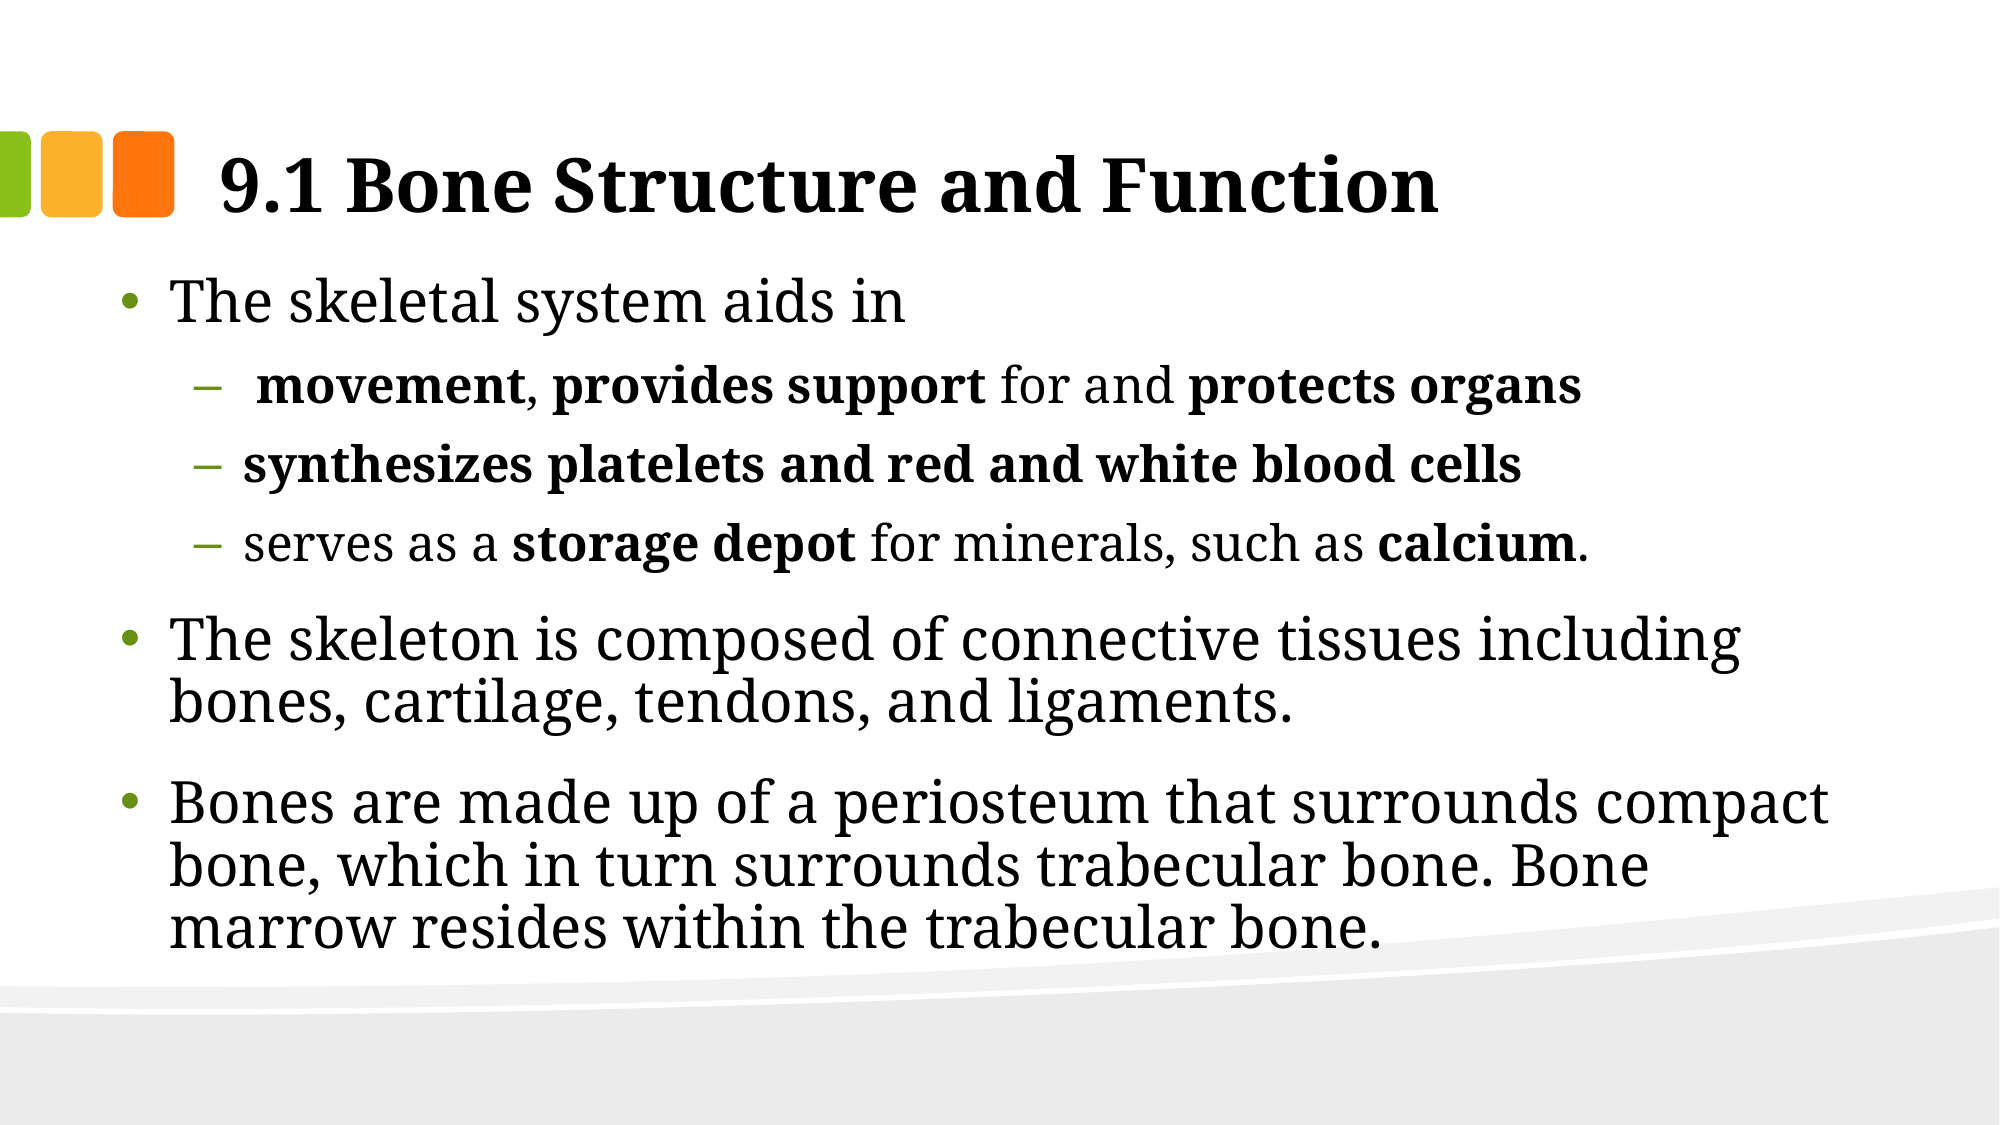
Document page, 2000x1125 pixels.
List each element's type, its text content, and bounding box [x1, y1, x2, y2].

list The skeletal system aids in movement, provides support for and protects organs synthesizes platelets and red and white blood cells serves as a storage depot for minerals, such as calcium. The skeleton is composed of connective tissues including bones, cartilage, tendons, and ligaments. Bones are made up of a periosteum that surrounds compact bone, which in turn surrounds trabecular bone. Bone marrow resides within the trabecular bone. [99, 262, 1900, 1050]
title 9.1 Bone Structure and Function [199, 24, 1800, 238]
